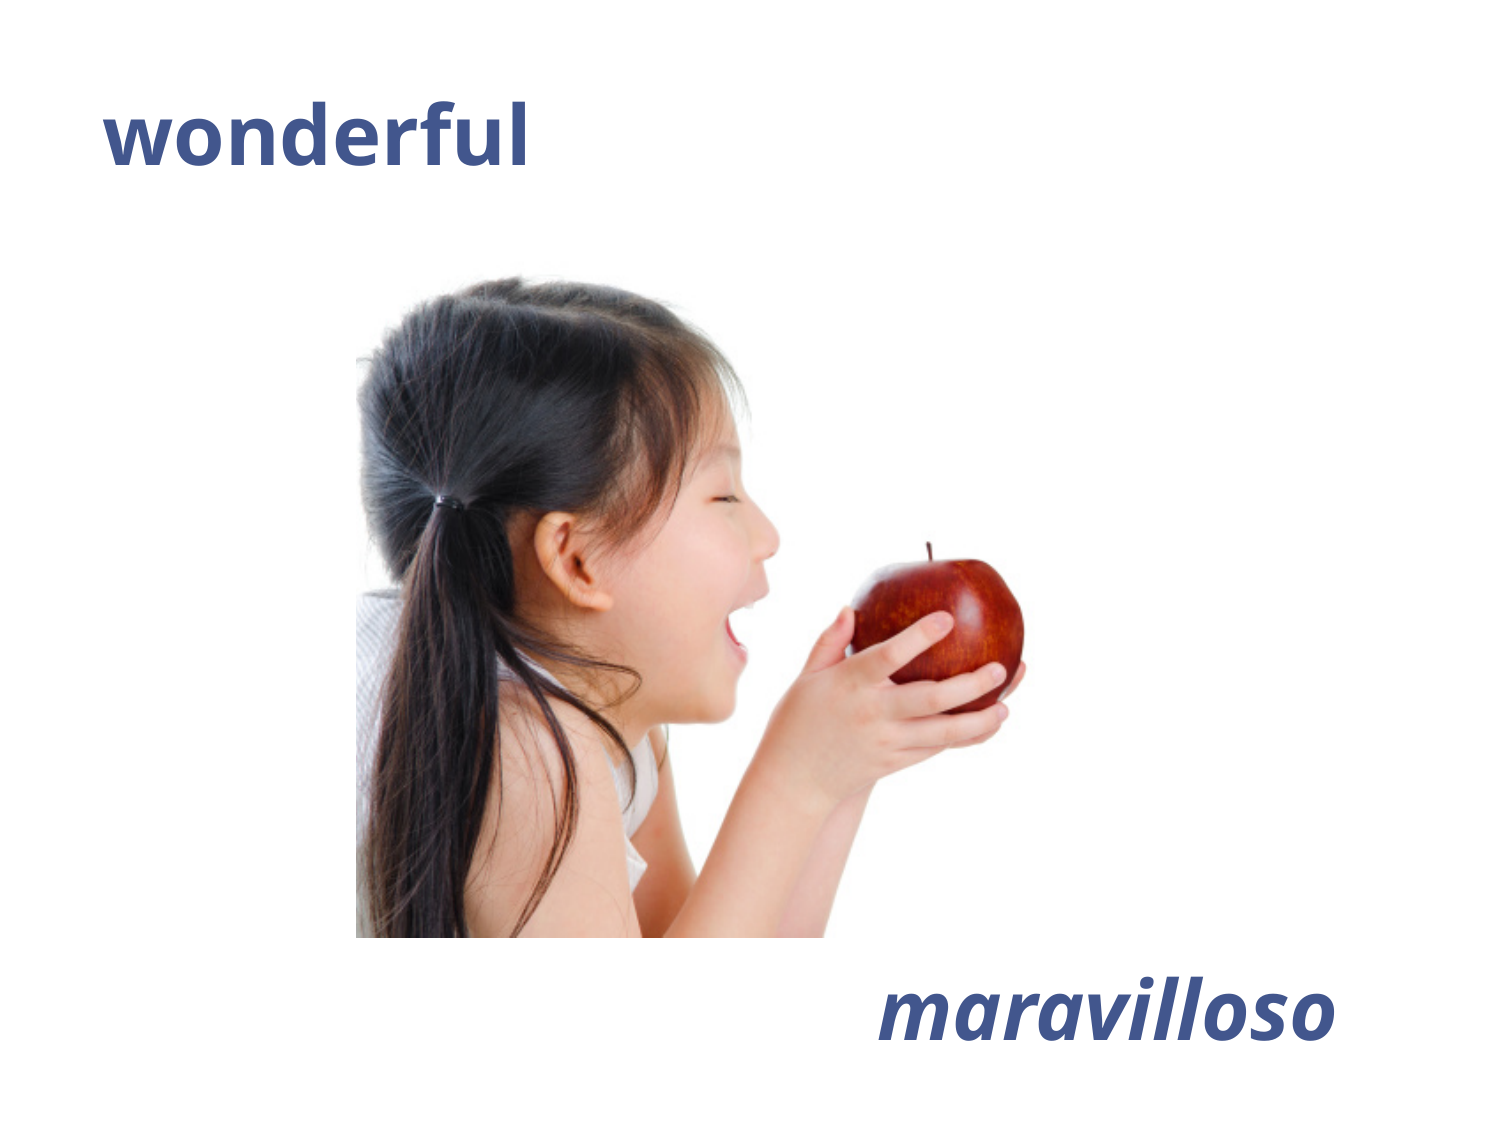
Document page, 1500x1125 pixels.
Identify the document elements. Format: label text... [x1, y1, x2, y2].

picture [356, 206, 1088, 938]
list wonderful [87, 75, 613, 200]
text_box maravilloso [862, 950, 1388, 1075]
